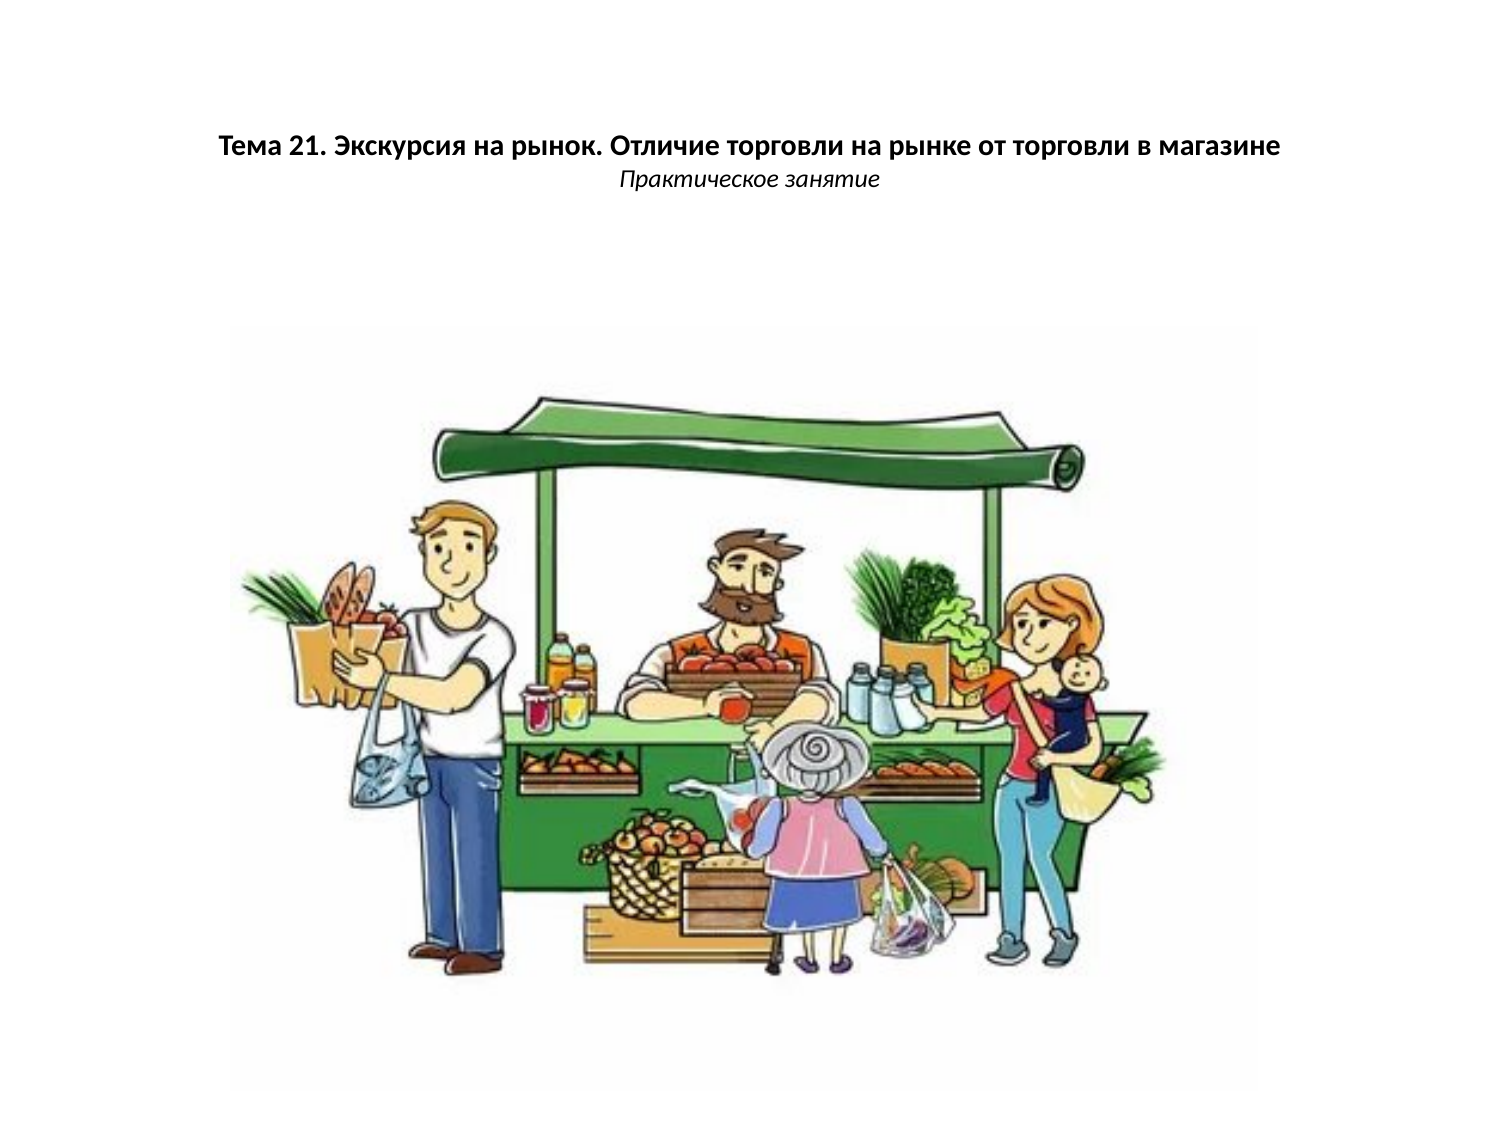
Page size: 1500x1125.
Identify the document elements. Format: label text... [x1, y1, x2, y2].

title Тема 21. Экскурсия на рынок. Отличие торговли на рынке от торговли в магазине Практическое занятие [75, 45, 1425, 233]
picture [229, 325, 1259, 1092]
